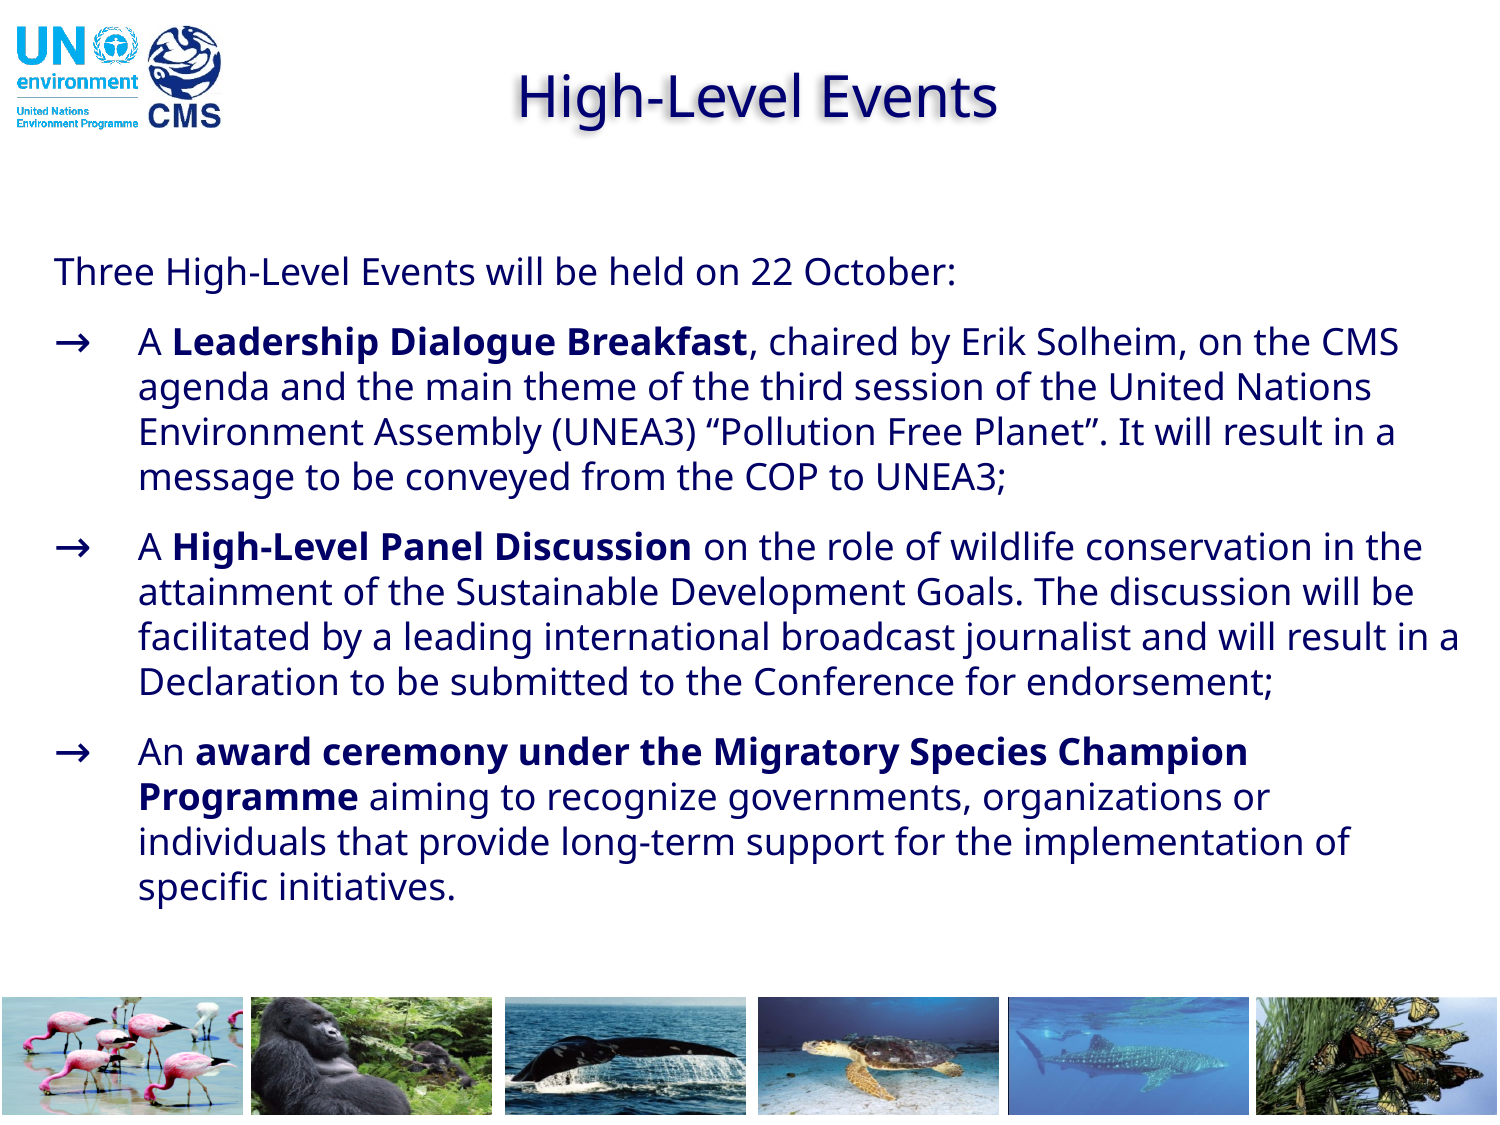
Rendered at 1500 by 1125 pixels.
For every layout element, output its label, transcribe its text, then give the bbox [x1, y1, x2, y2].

text_box High-Level Events [172, 42, 1344, 125]
picture [0, 4, 223, 149]
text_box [1, 997, 1497, 1115]
text_box Three High-Level Events will be held on 22 October: A Leadership Dialogue Breakfast, chaired by Erik Solheim, on the CMS agenda and the main theme of the third session of the United Nations Environment Assembly (UNEA3) “Pollution Free Planet”. It will result in a message to be conveyed from the COP to UNEA3; A High-Level Panel Discussion on the role of wildlife conservation in the attainment of the Sustainable Development Goals. The discussion will be facilitated by a leading international broadcast journalist and will result in a Declaration to be submitted to the Conference for endorsement; An award ceremony under the Migratory Species Champion Programme aiming to recognize governments, organizations or individuals that provide long-term support for the implementation of specific initiatives. [39, 125, 1477, 995]
